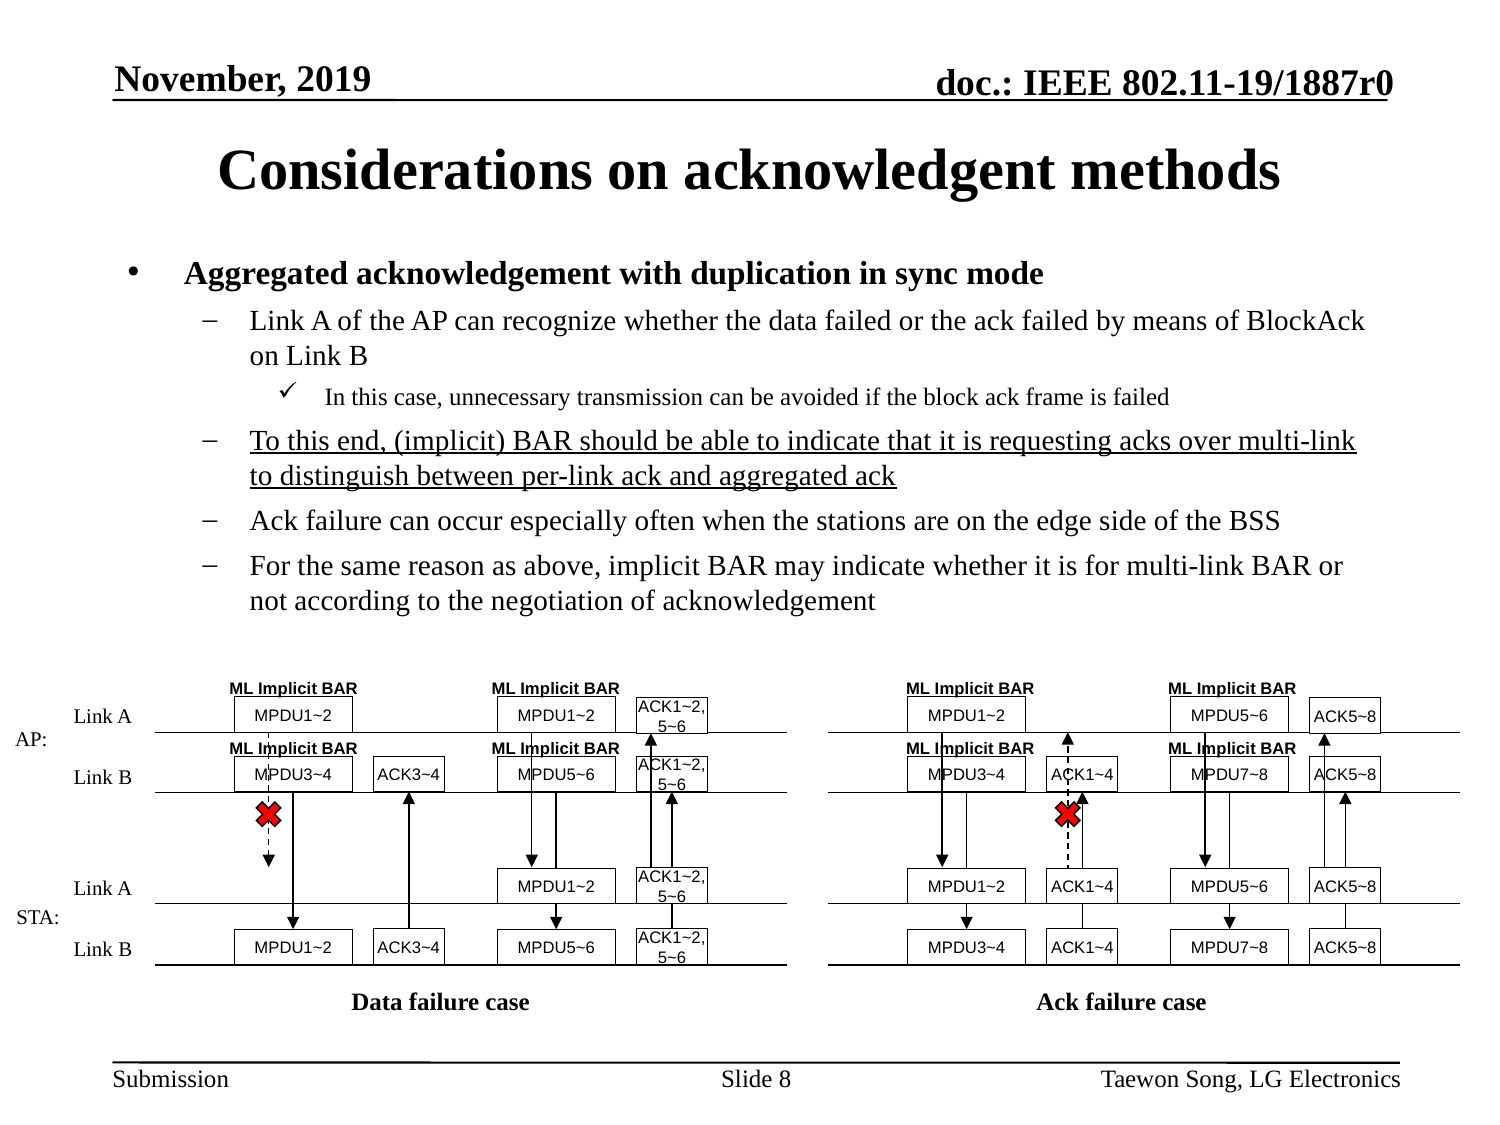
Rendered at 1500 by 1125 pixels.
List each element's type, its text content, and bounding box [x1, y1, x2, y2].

text_box ACK5~8 [1349, 867, 1381, 902]
text_box ML Implicit BAR [946, 740, 1050, 766]
text_box ACK1~4 [1046, 756, 1063, 791]
text_box MPDU3~4 [273, 766, 353, 791]
text_box ACK1~2,5~6 [636, 867, 667, 902]
text_box ACK5~8 [1309, 867, 1341, 902]
text_box STA: [1, 896, 75, 937]
slide_number Slide 8 [712, 1061, 800, 1123]
text_box MPDU5~6 [497, 929, 616, 964]
text_box MPDU7~8 [1170, 929, 1289, 964]
text_box ACK5~8 [1309, 928, 1381, 964]
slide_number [114, 54, 423, 100]
text_box MPDU3~4 [907, 929, 1026, 964]
list Aggregated acknowledgement with duplication in sync mode Link A of the AP can recognize whether the data failed or the ack failed by means of BlockAck on Link B In this case, unnecessary transmission can be avoided if the block ack frame is failed To this end, (implicit) BAR should be able to indicate that it is requesting acks over multi-link to distinguish between per-link ack and aggregated ack Ack failure can occur especially often when the stations are on the edge side of the BSS For the same reason as above, implicit BAR may indicate whether it is for multi-link BAR or not according to the negotiation of acknowledgement [112, 243, 1388, 1000]
text_box ACK1~4 [1087, 868, 1118, 902]
text_box MPDU5~6 [1170, 706, 1289, 730]
text_box Data failure case [336, 977, 545, 1023]
text_box ACK1~2,5~6 [676, 867, 708, 902]
text_box MPDU3~4 [946, 766, 1026, 791]
text_box ML Implicit BAR [214, 740, 264, 766]
text_box ACK1~2,5~6 [636, 697, 708, 731]
text_box ML Implicit BAR [1153, 740, 1200, 766]
text_box ACK1~2,5~6 [636, 756, 646, 791]
text_box Link B [58, 928, 147, 969]
text_box [1055, 802, 1063, 827]
text_box ML Implicit BAR [891, 670, 1050, 706]
text_box MPDU1~2 [234, 706, 353, 730]
text_box [256, 802, 264, 827]
text_box MPDU1~2 [497, 706, 616, 730]
text_box MPDU5~6 [497, 766, 527, 791]
text_box ML Implicit BAR [476, 670, 635, 706]
text_box ML Implicit BAR [537, 740, 635, 766]
text_box ACK1~2,5~6 [656, 756, 708, 791]
title Considerations on acknowledgent methods [112, 112, 1388, 221]
text_box ML Implicit BAR [891, 740, 937, 766]
text_box ACK5~8 [1329, 756, 1381, 791]
text_box ACK5~8 [1309, 756, 1320, 791]
text_box ML Implicit BAR [1153, 670, 1312, 706]
text_box ML Implicit BAR [214, 670, 373, 706]
footer Taewon Song, LG Electronics [878, 1061, 1402, 1093]
text_box MPDU1~2 [907, 706, 1026, 730]
text_box MPDU1~2 [972, 868, 1026, 902]
text_box Ack failure case [1021, 977, 1222, 1023]
text_box MPDU5~6 [537, 766, 616, 791]
text_box ACK1~4 [1046, 868, 1078, 902]
text_box ACK1~2,5~6 [636, 928, 708, 964]
text_box MPDU3~4 [234, 766, 264, 791]
text_box MPDU7~8 [1170, 766, 1200, 791]
text_box MPDU5~6 [1170, 868, 1225, 902]
text_box [273, 802, 281, 827]
text_box ML Implicit BAR [273, 740, 373, 766]
text_box Link A [58, 867, 147, 907]
text_box AP: [0, 718, 63, 758]
text_box ML Implicit BAR [476, 740, 527, 766]
text_box ACK3~4 [373, 928, 445, 964]
text_box ML Implicit BAR [1210, 740, 1312, 766]
text_box MPDU1~2 [560, 868, 616, 902]
text_box MPDU1~2 [907, 868, 962, 902]
text_box Link A [58, 695, 147, 736]
text_box ACK3~4 [373, 756, 445, 791]
text_box [1073, 802, 1078, 827]
text_box MPDU1~2 [234, 929, 353, 964]
text_box MPDU7~8 [1210, 766, 1289, 791]
text_box Link B [58, 756, 147, 796]
text_box MPDU3~4 [907, 766, 937, 791]
text_box MPDU5~6 [1234, 868, 1289, 902]
text_box MPDU1~2 [497, 868, 551, 902]
text_box ACK1~4 [1073, 756, 1118, 791]
text_box ACK5~8 [1309, 697, 1381, 731]
text_box ACK1~4 [1046, 928, 1118, 964]
